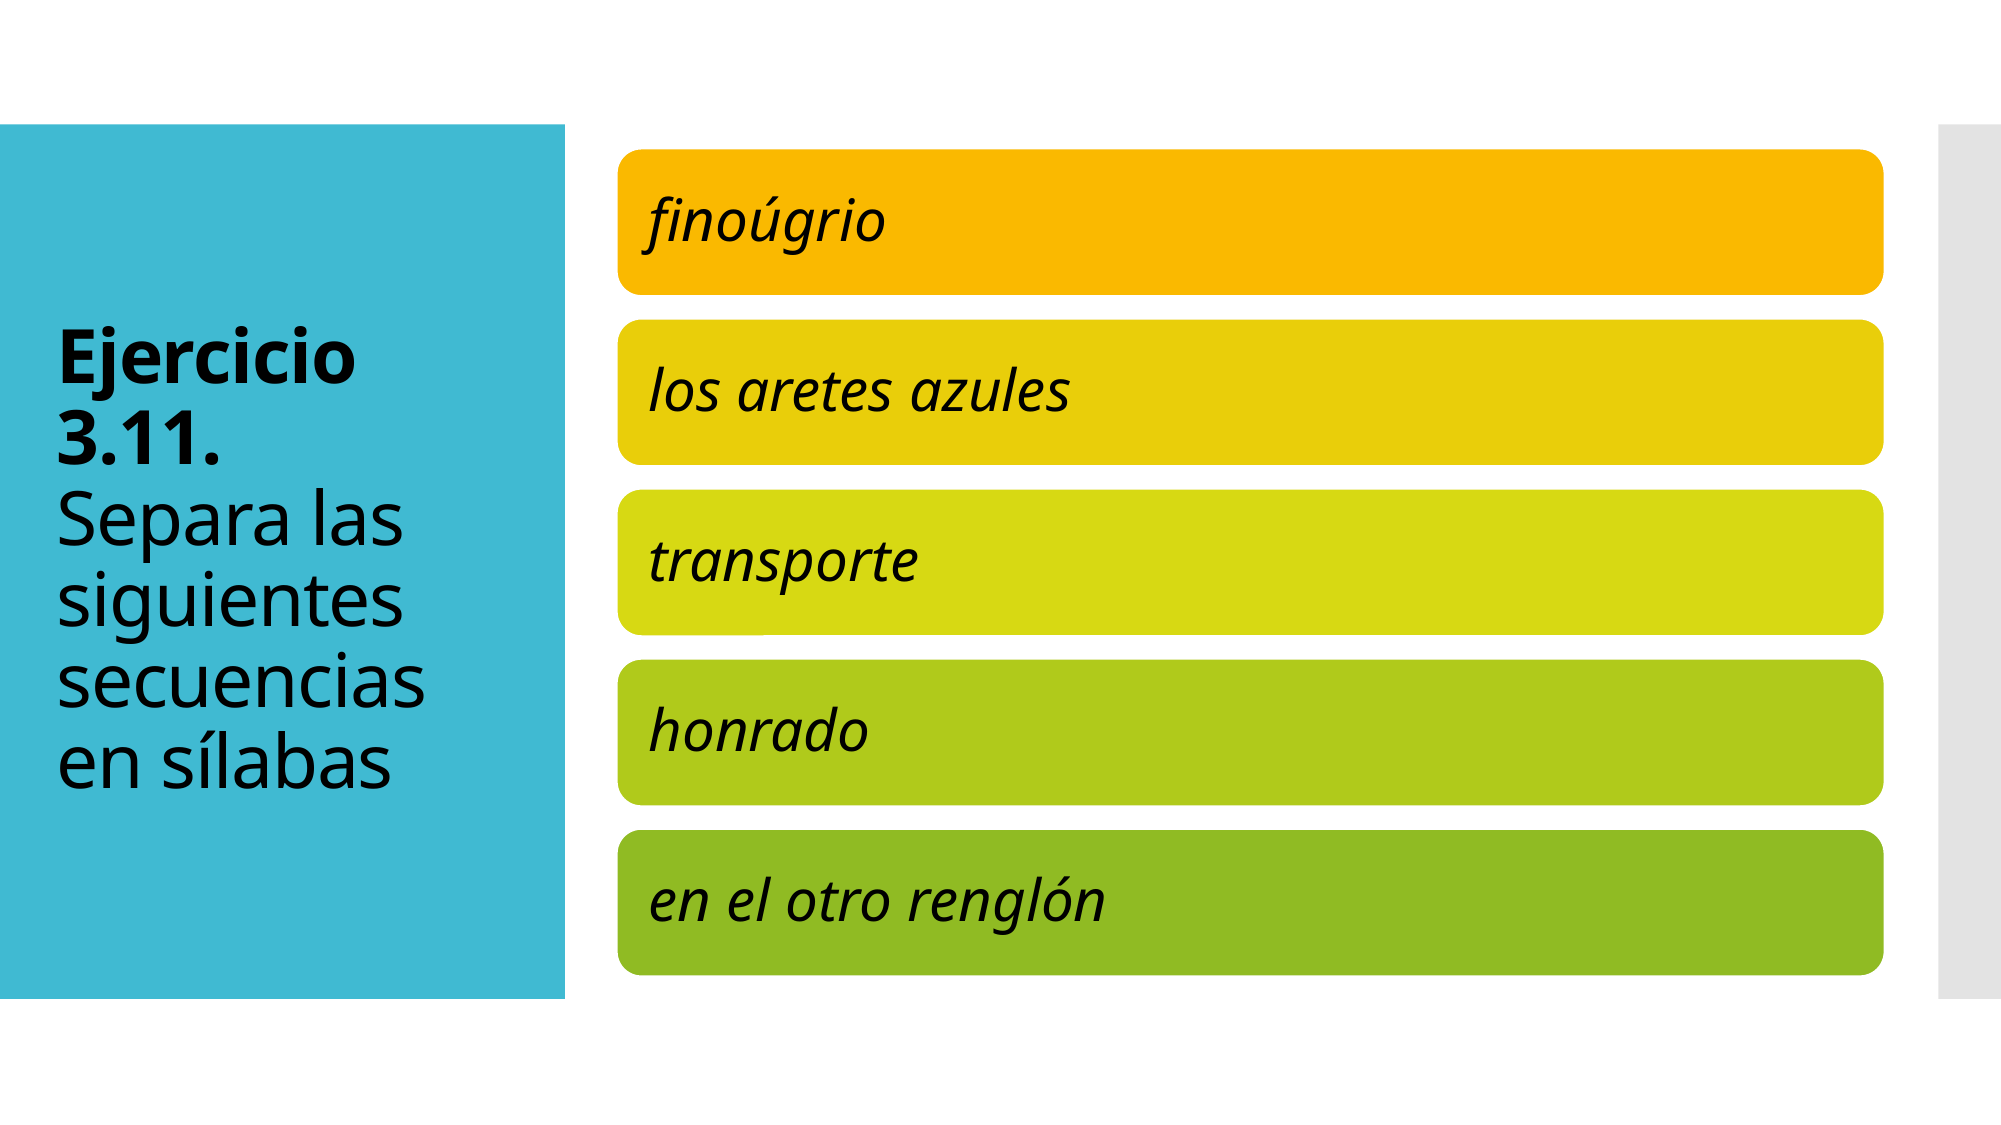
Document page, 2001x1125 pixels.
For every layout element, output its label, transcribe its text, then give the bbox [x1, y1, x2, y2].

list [616, 145, 1885, 980]
title Ejercicio 3.11. Separa las siguientes secuencias en sílabas [41, 184, 525, 940]
